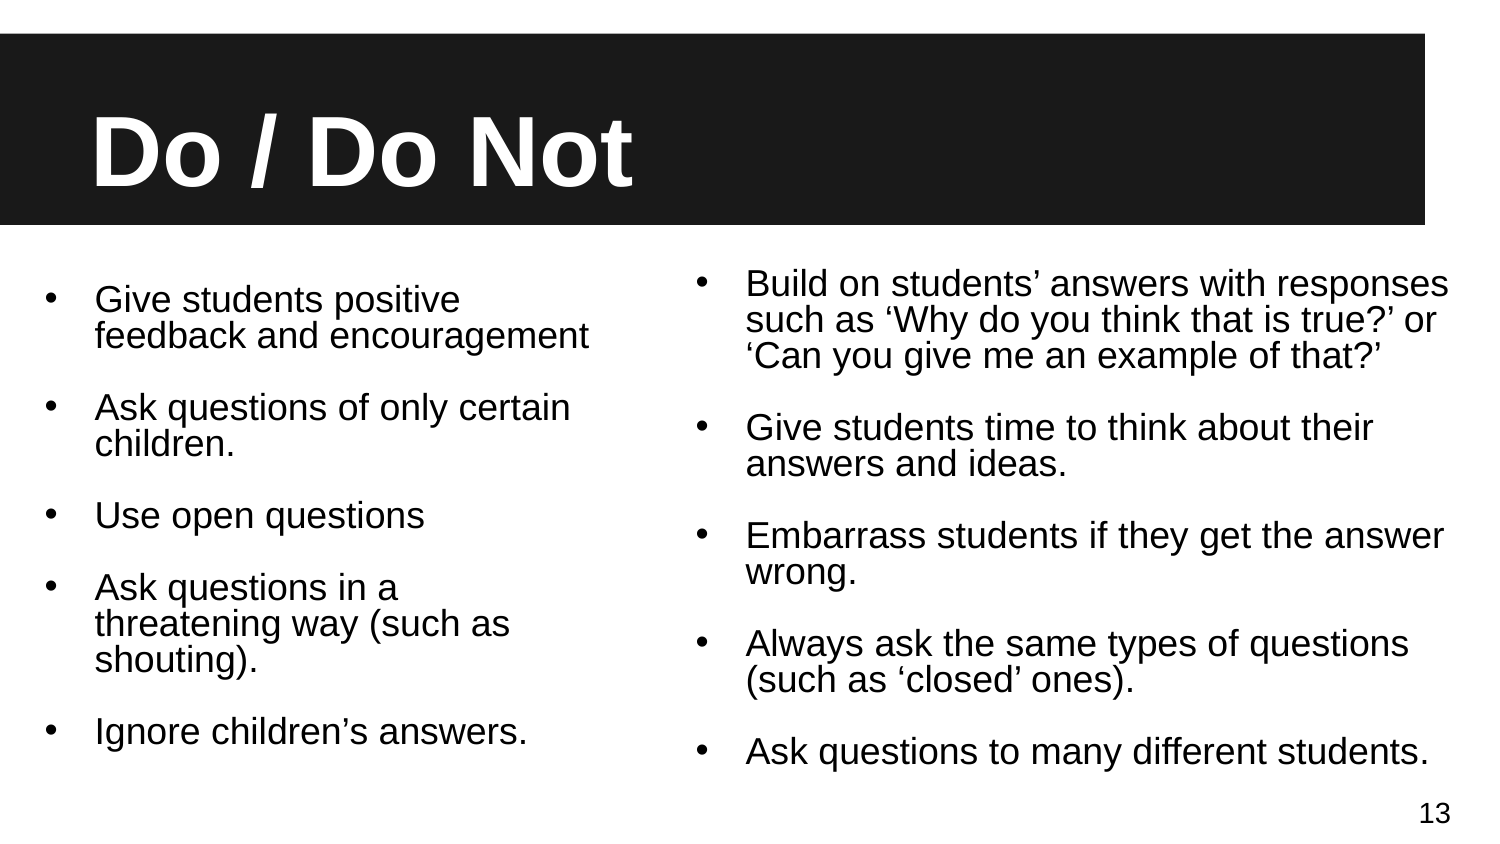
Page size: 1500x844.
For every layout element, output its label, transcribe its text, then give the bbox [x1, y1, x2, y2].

text_box Build on students’ answers with responses such as ‘Why do you think that is true?’ or ‘Can you give me an example of that?’ Give students time to think about their answers and ideas. Embarrass students if they get the answer wrong. Always ask the same types of questions (such as ‘closed’ ones). Ask questions to many different students. [674, 253, 1494, 805]
slide_number 13 [1403, 805, 1494, 844]
title Do / Do Not [75, 33, 1425, 221]
text_box Give students positive feedback and encouragement Ask questions of only certain children. Use open questions Ask questions in a threatening way (such as shouting). Ignore children’s answers. [23, 269, 605, 780]
